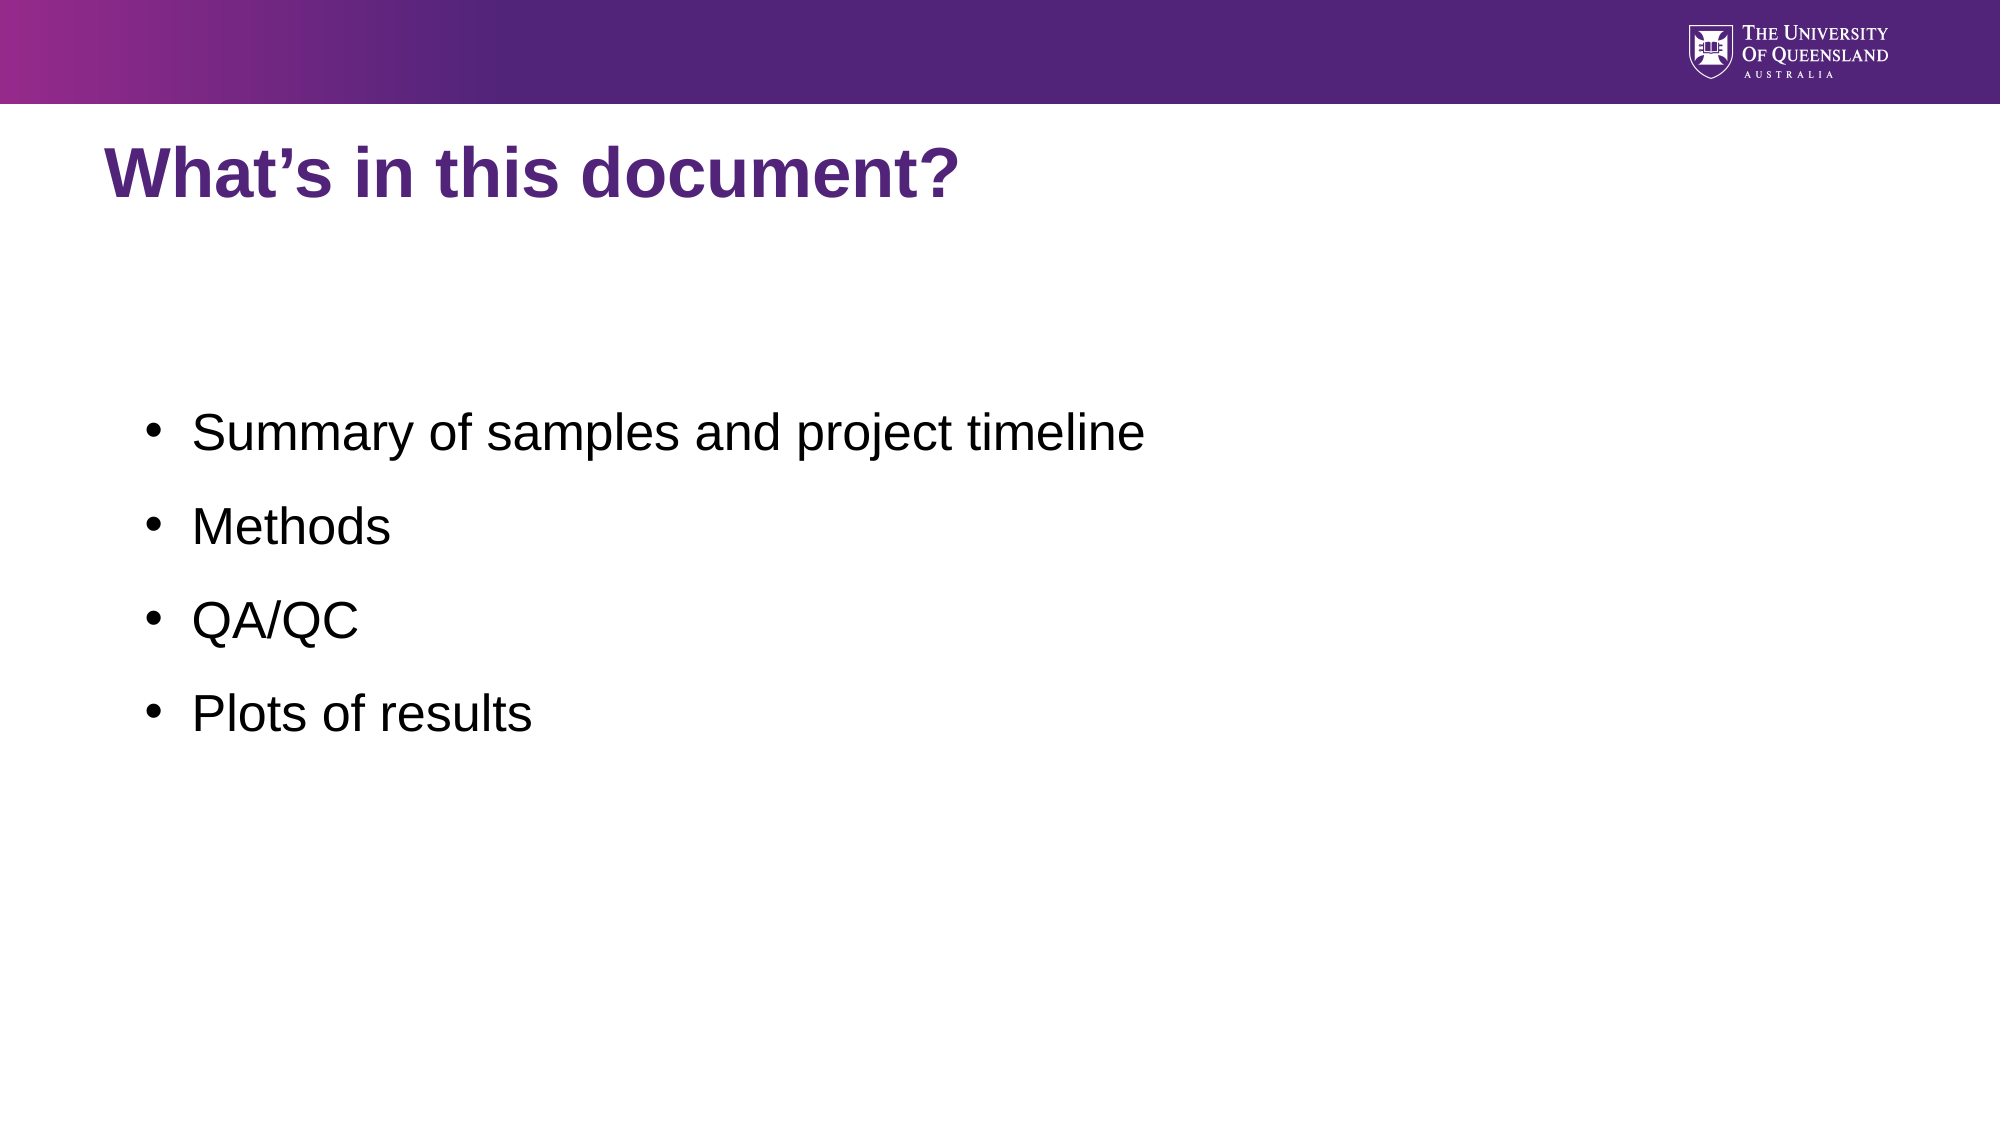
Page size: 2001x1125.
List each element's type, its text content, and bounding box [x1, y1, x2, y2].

picture [1689, 25, 1888, 79]
text_box Summary of samples and project timeline Methods QA/QC Plots of results [129, 359, 2000, 750]
text_box What’s in this document? [104, 114, 1777, 236]
